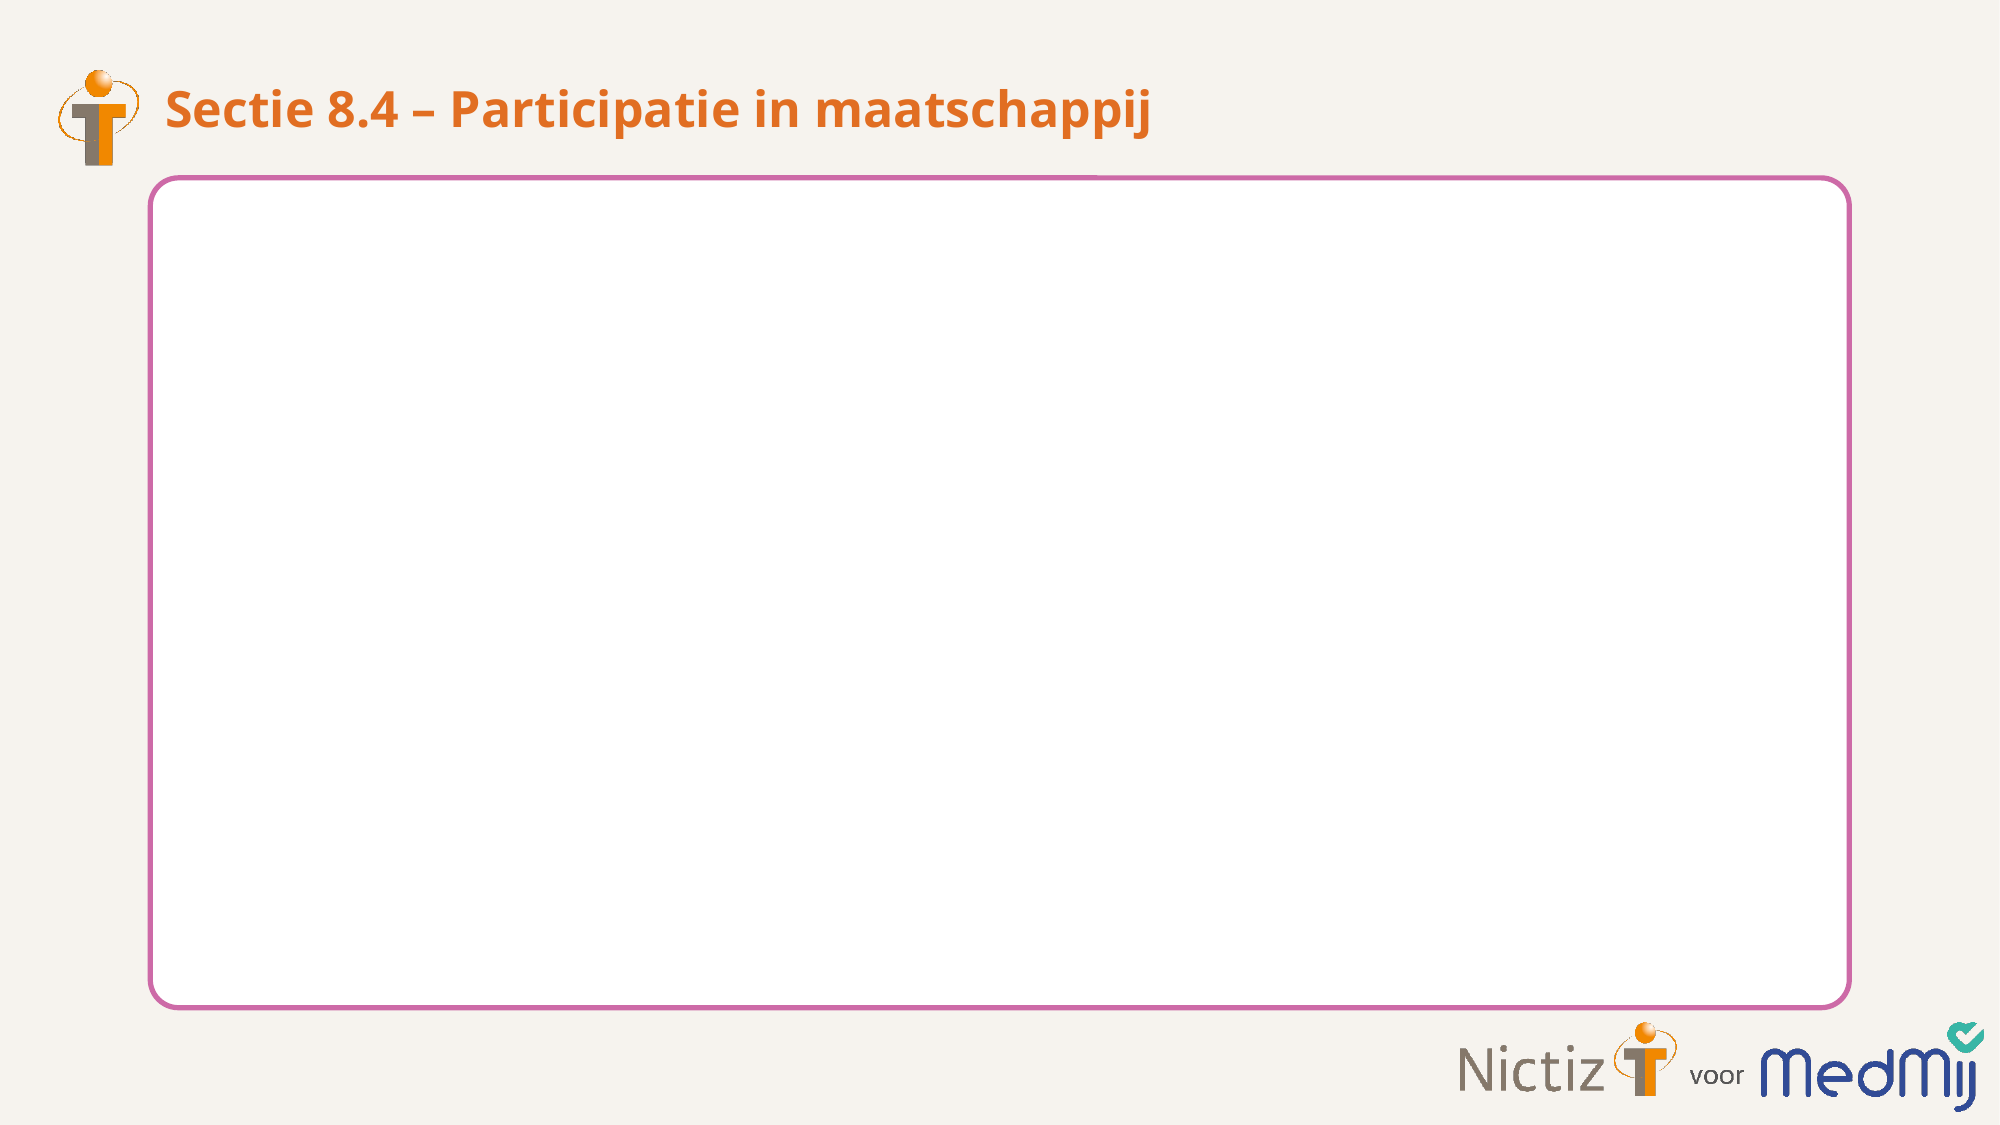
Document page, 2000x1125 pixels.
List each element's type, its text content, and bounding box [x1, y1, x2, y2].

picture [50, 66, 151, 187]
title Sectie 8.4 – Participatie in maatschappij [150, 76, 1850, 165]
picture [1457, 1019, 1988, 1113]
